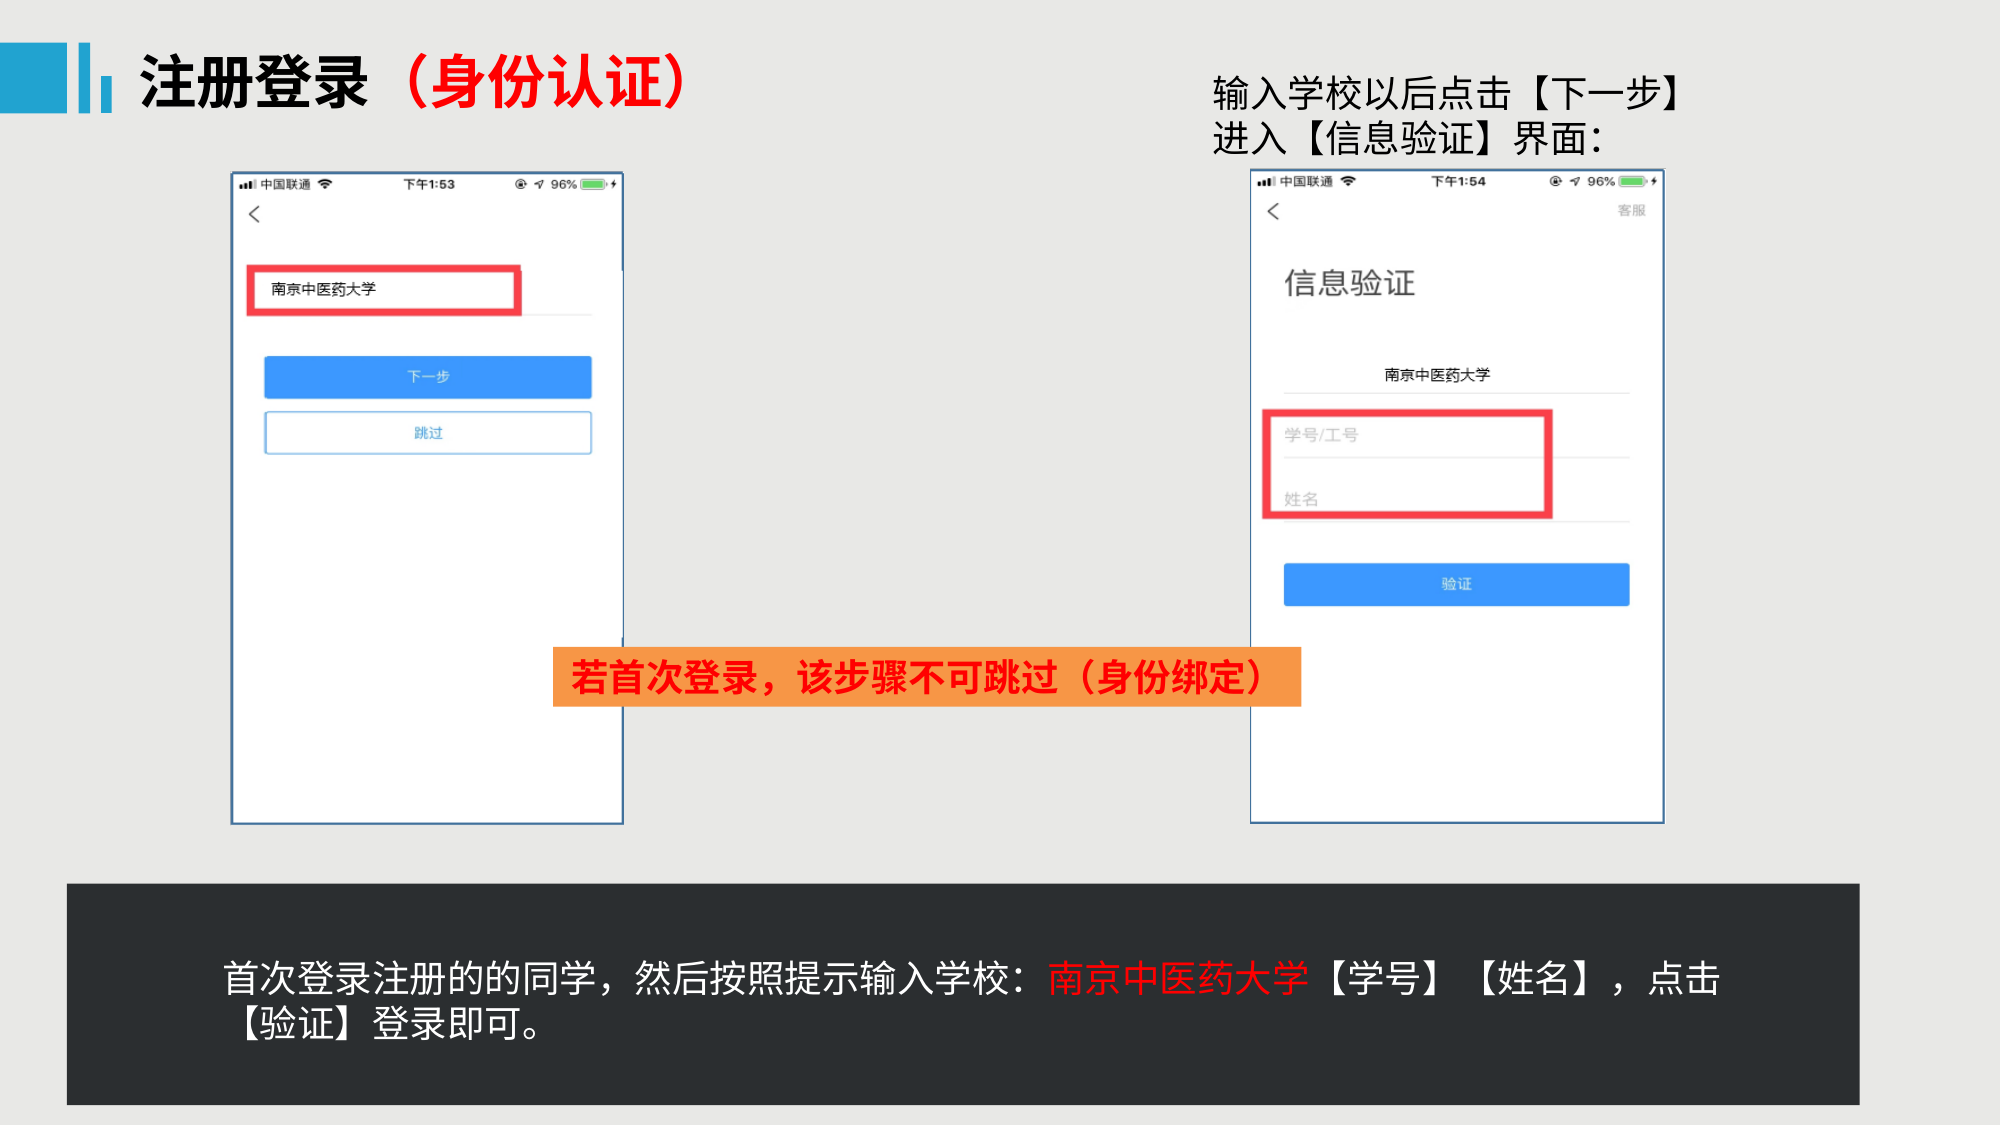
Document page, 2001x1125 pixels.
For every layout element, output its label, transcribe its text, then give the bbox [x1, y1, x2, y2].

picture [1249, 168, 1666, 824]
text_box 若首次登录，该步骤不可跳过（身份绑定） [629, 646, 1244, 707]
picture [230, 170, 625, 826]
text_box 注册登录（身份认证） [123, 38, 761, 124]
text_box [99, 74, 114, 115]
text_box [77, 41, 92, 116]
text_box [65, 881, 1862, 1107]
text_box 首次登录注册的的同学，然后按照提示输入学校：南京中医药大学【学号】【姓名】，点击【验证】登录即可。 [207, 947, 1769, 1053]
text_box [0, 41, 69, 116]
text_box 输入学校以后点击【下一步】进入【信息验证】界面： [1197, 62, 1719, 168]
